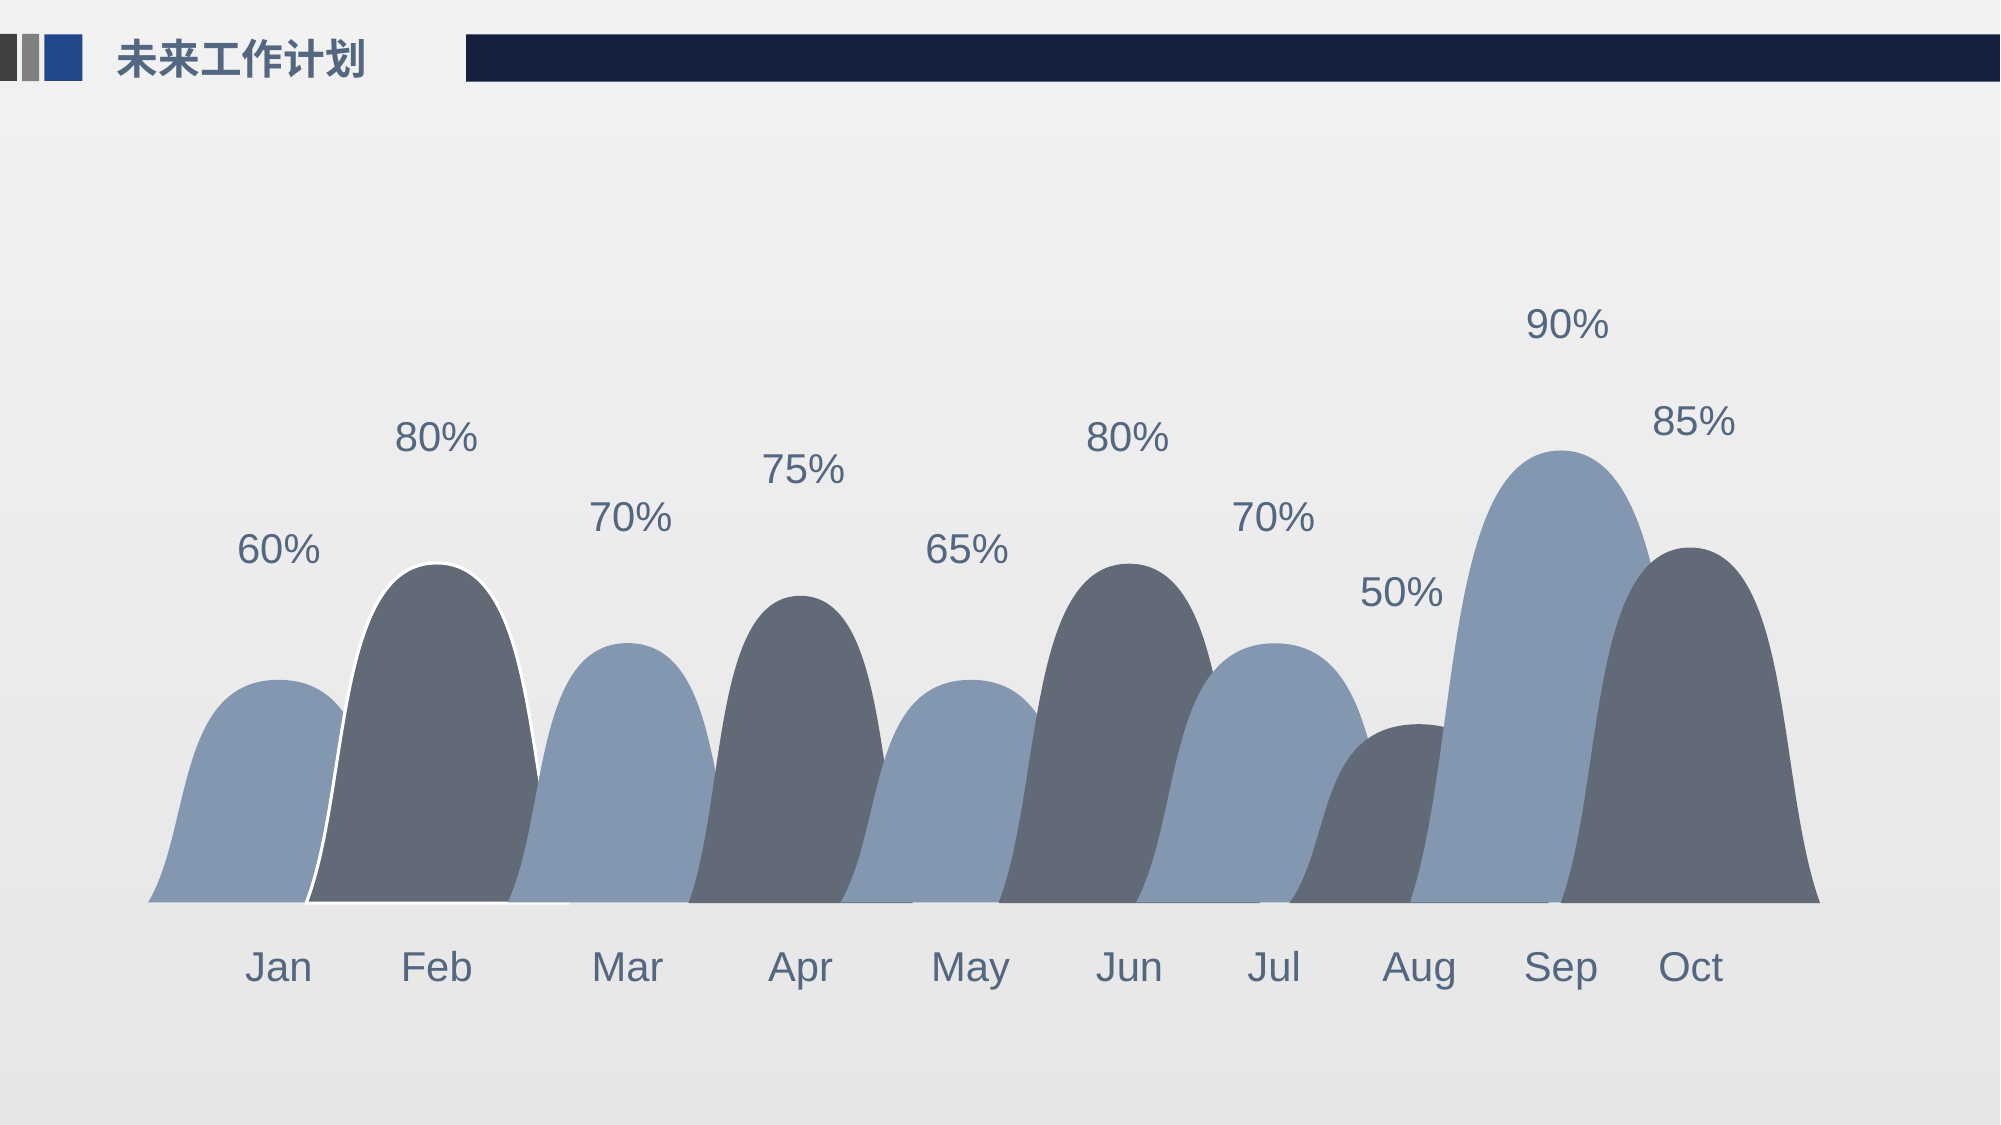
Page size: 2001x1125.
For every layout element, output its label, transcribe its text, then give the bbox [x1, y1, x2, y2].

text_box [148, 289, 1821, 999]
text_box 未来工作计划 [82, 25, 467, 90]
text_box [467, 33, 2000, 83]
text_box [0, 33, 83, 82]
